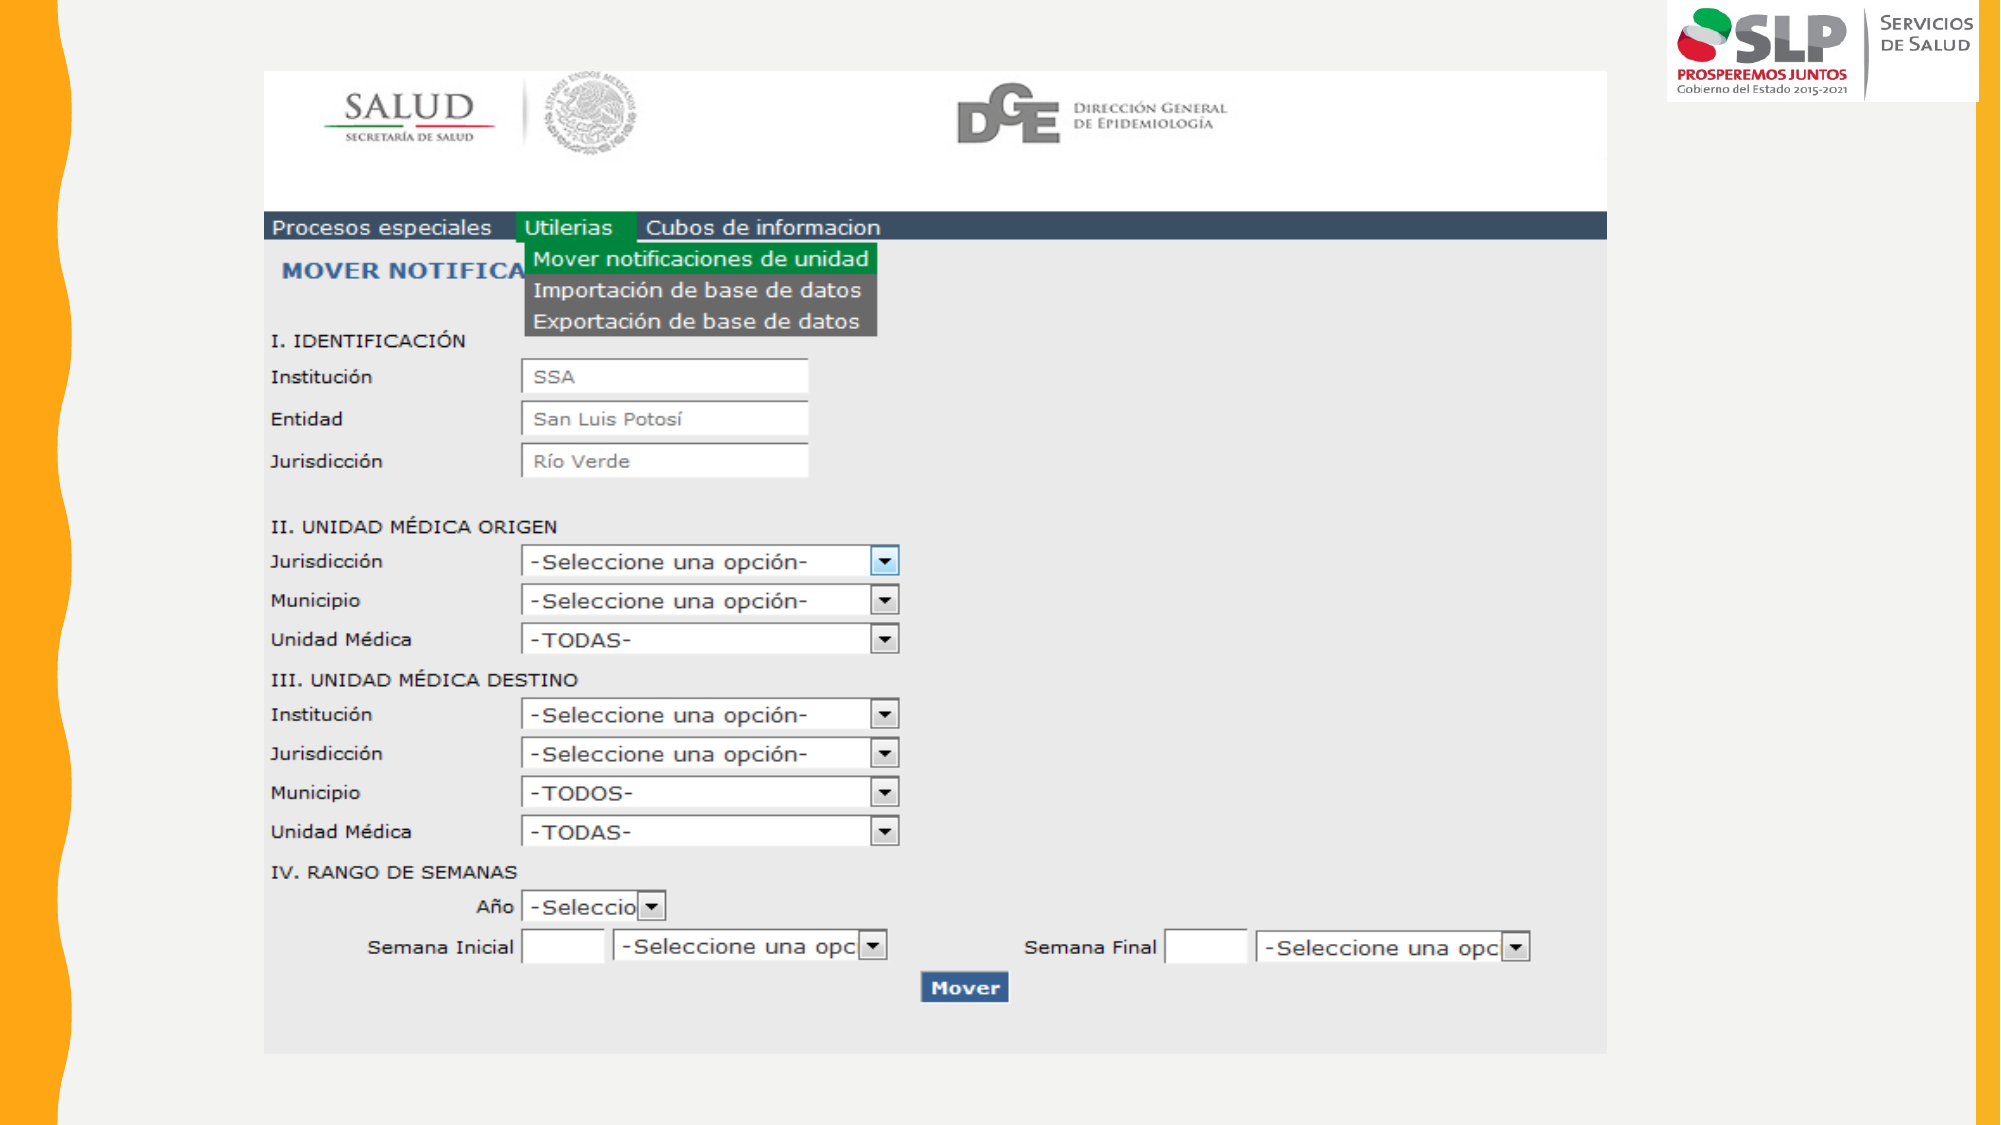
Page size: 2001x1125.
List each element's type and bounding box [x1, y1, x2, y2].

picture [264, 71, 1607, 1054]
picture [1667, 0, 1979, 102]
